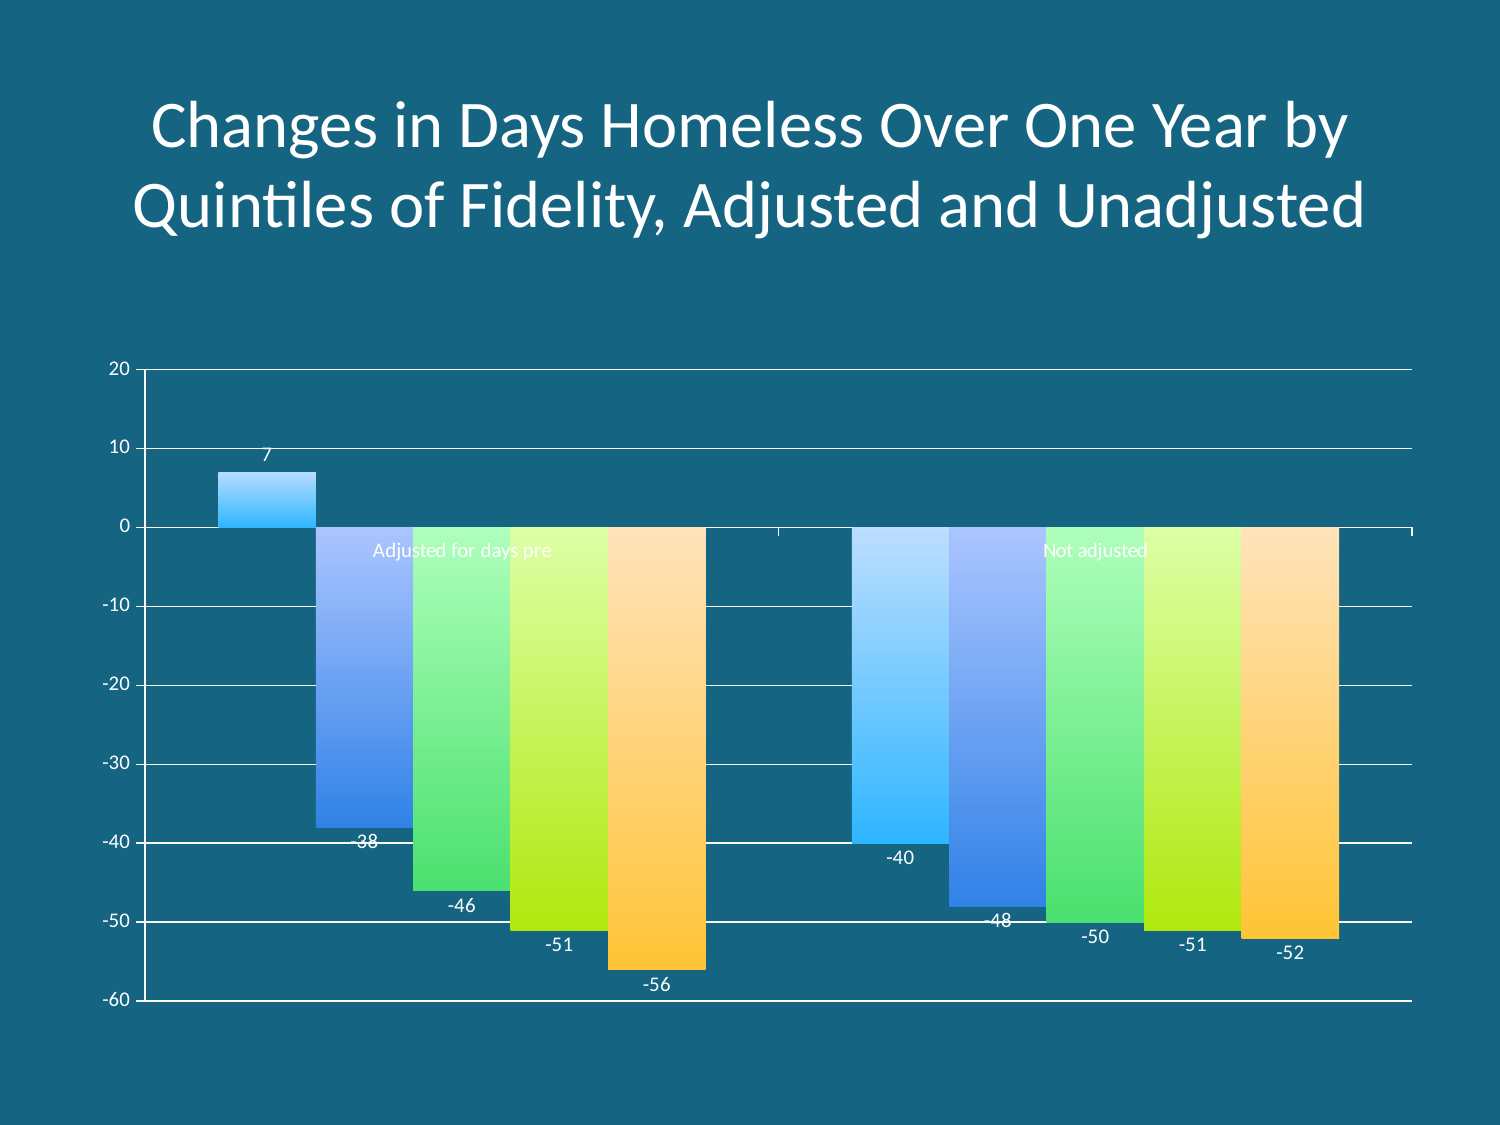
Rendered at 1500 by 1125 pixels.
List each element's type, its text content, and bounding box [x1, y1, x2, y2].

title Changes in Days Homeless Over One Year by Quintiles of Fidelity, Adjusted and Unadjusted [75, 45, 1425, 277]
chart [74, 345, 1440, 1026]
